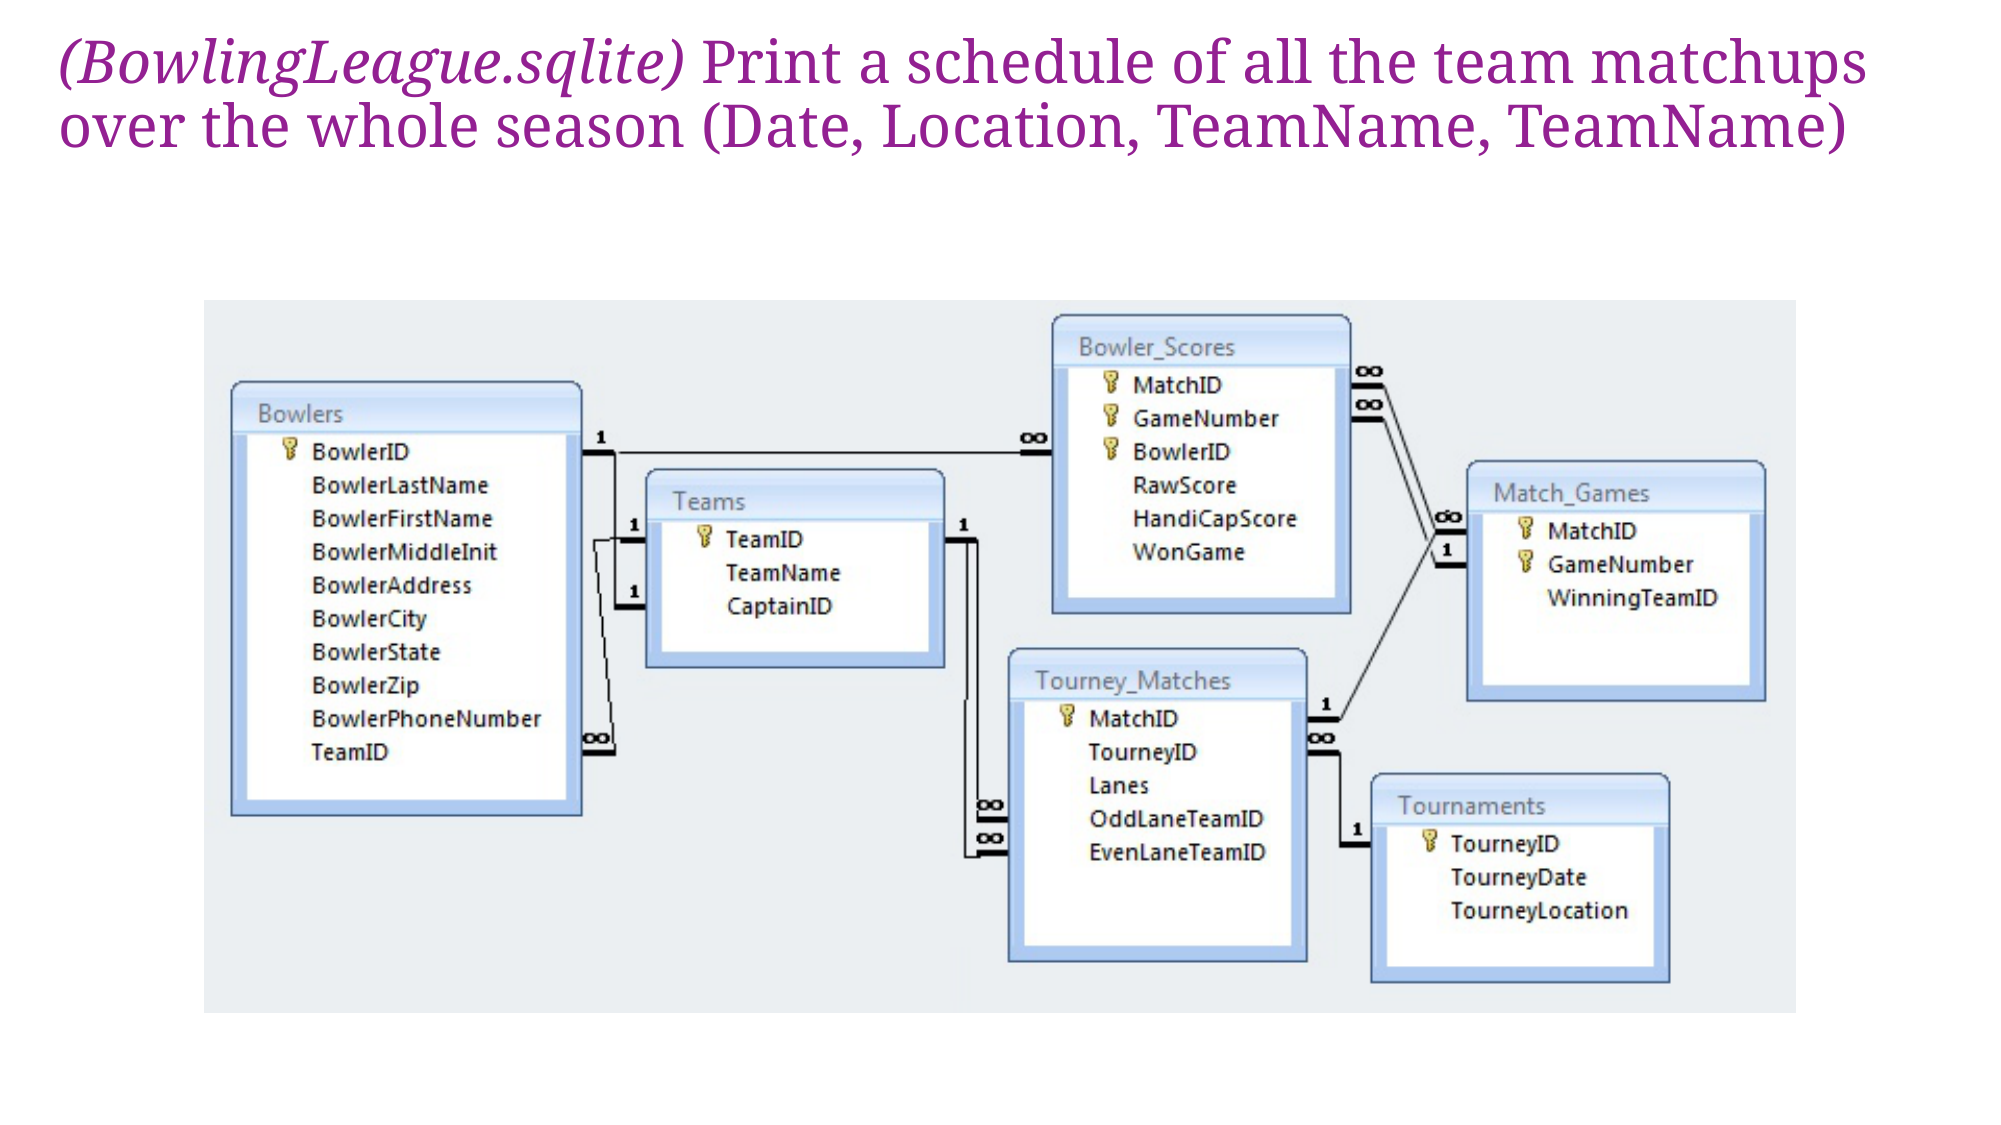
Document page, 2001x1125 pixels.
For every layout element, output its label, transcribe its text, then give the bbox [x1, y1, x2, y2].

title (BowlingLeague.sqlite) Print a schedule of all the team matchups over the whole season (Date, Location, TeamName, TeamName) [43, 25, 1953, 171]
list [204, 300, 1796, 1013]
